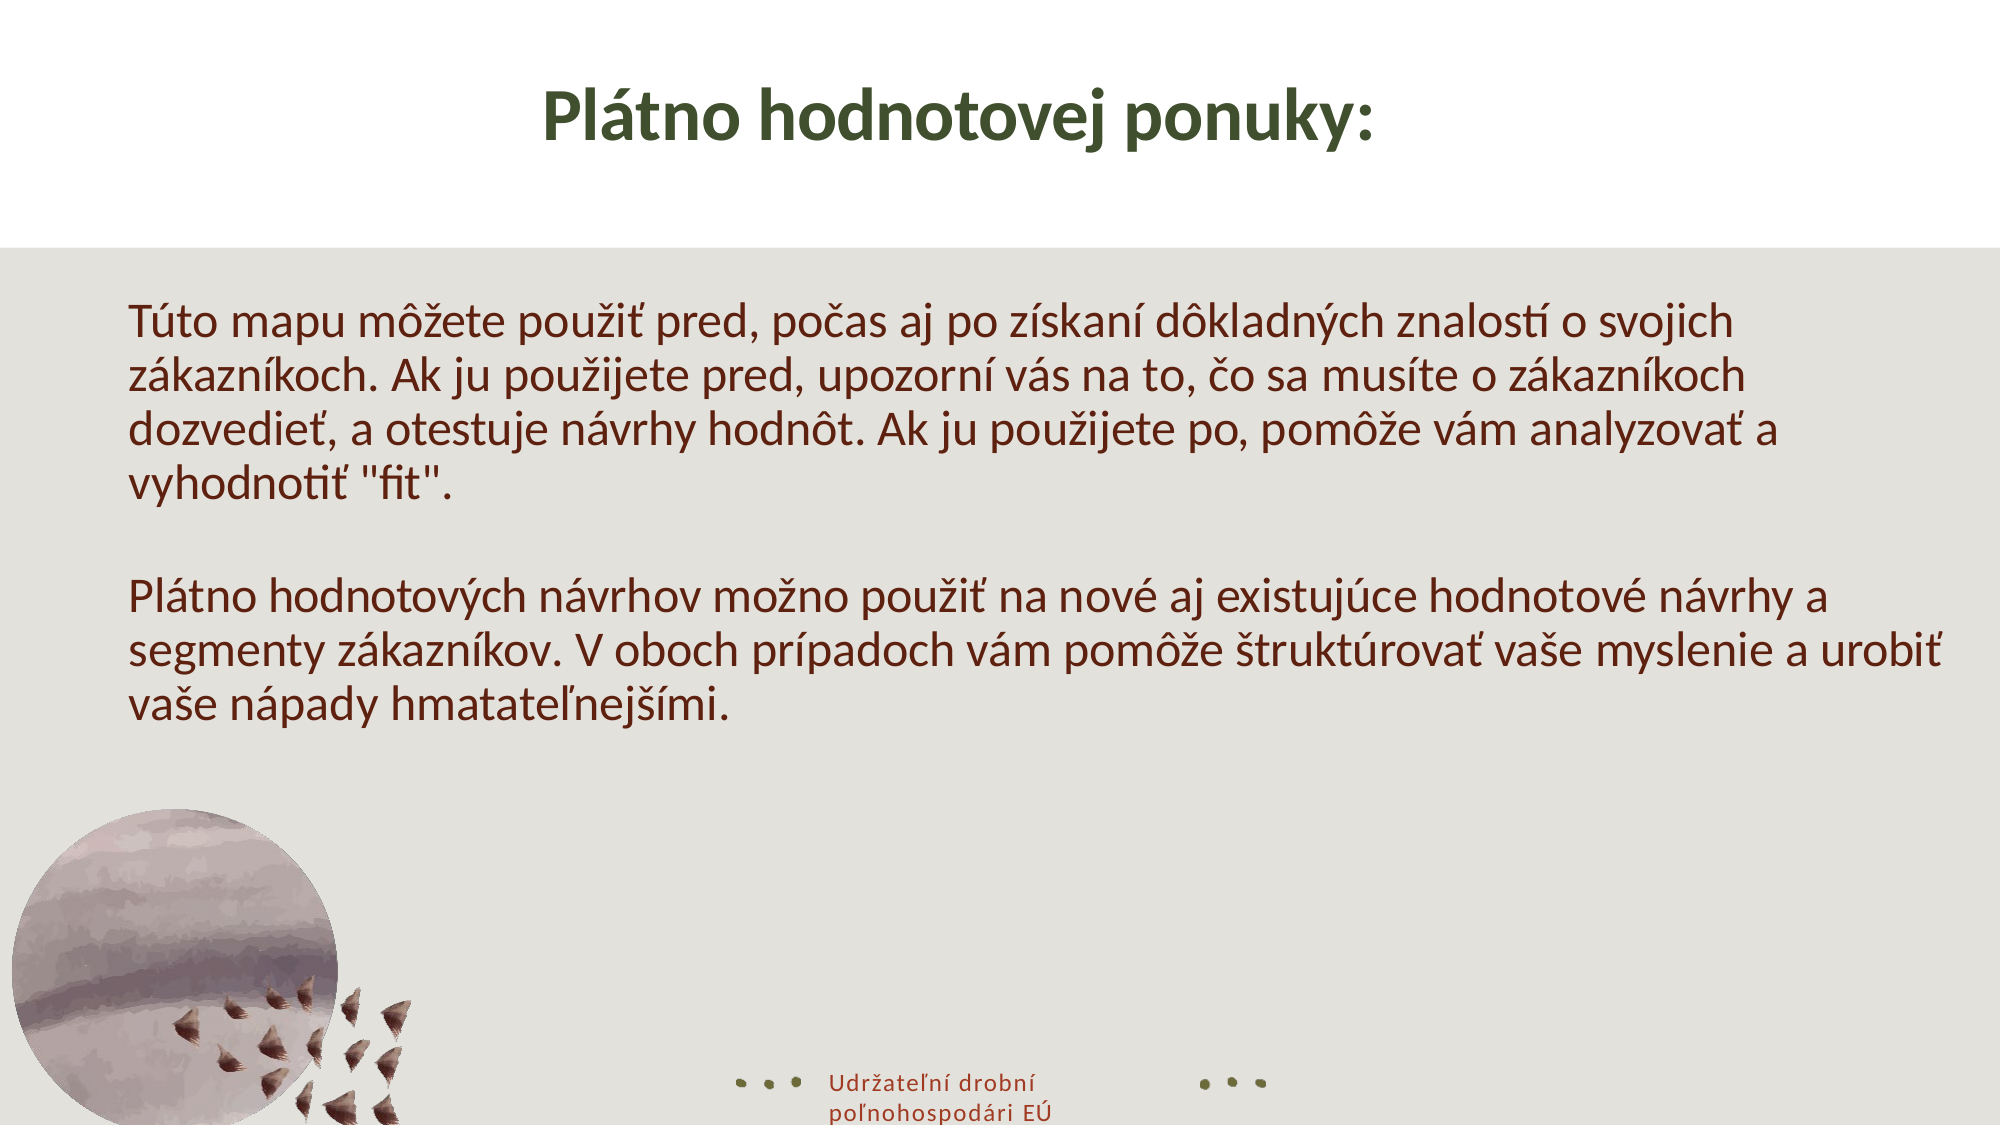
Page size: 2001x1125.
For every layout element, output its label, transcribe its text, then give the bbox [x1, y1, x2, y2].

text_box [1, 735, 1270, 1125]
title Plátno hodnotovej ponuky: [540, 63, 1483, 245]
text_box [0, 247, 2000, 1125]
